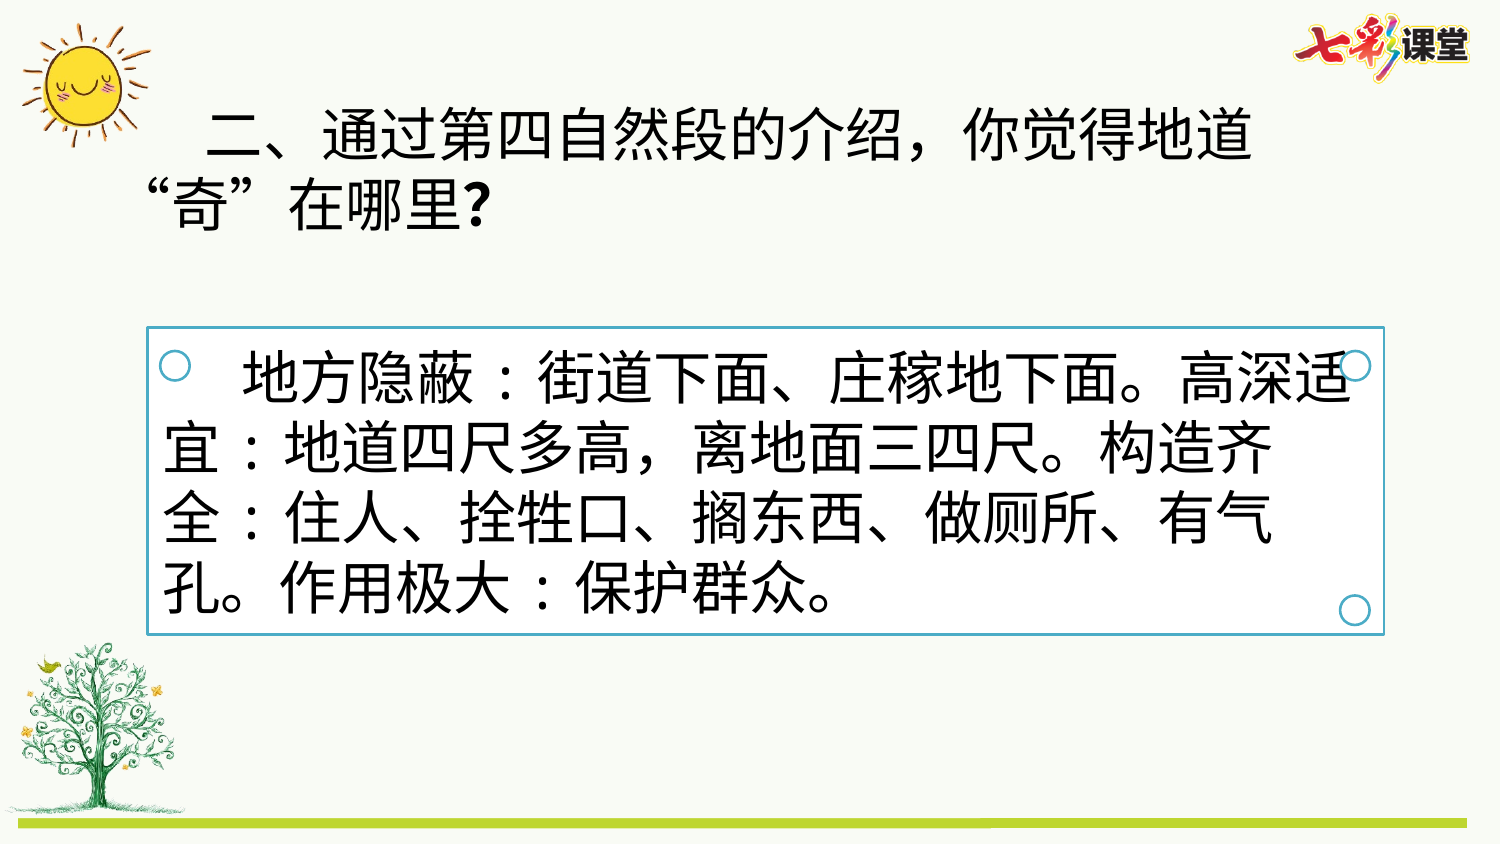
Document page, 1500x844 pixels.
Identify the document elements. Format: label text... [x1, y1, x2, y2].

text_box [147, 326, 1385, 636]
picture [0, 0, 173, 172]
picture [0, 608, 1467, 844]
text_box 二、通过第四自然段的介绍，你觉得地道“奇”在哪里？ [98, 91, 1360, 246]
picture [1291, 9, 1472, 87]
